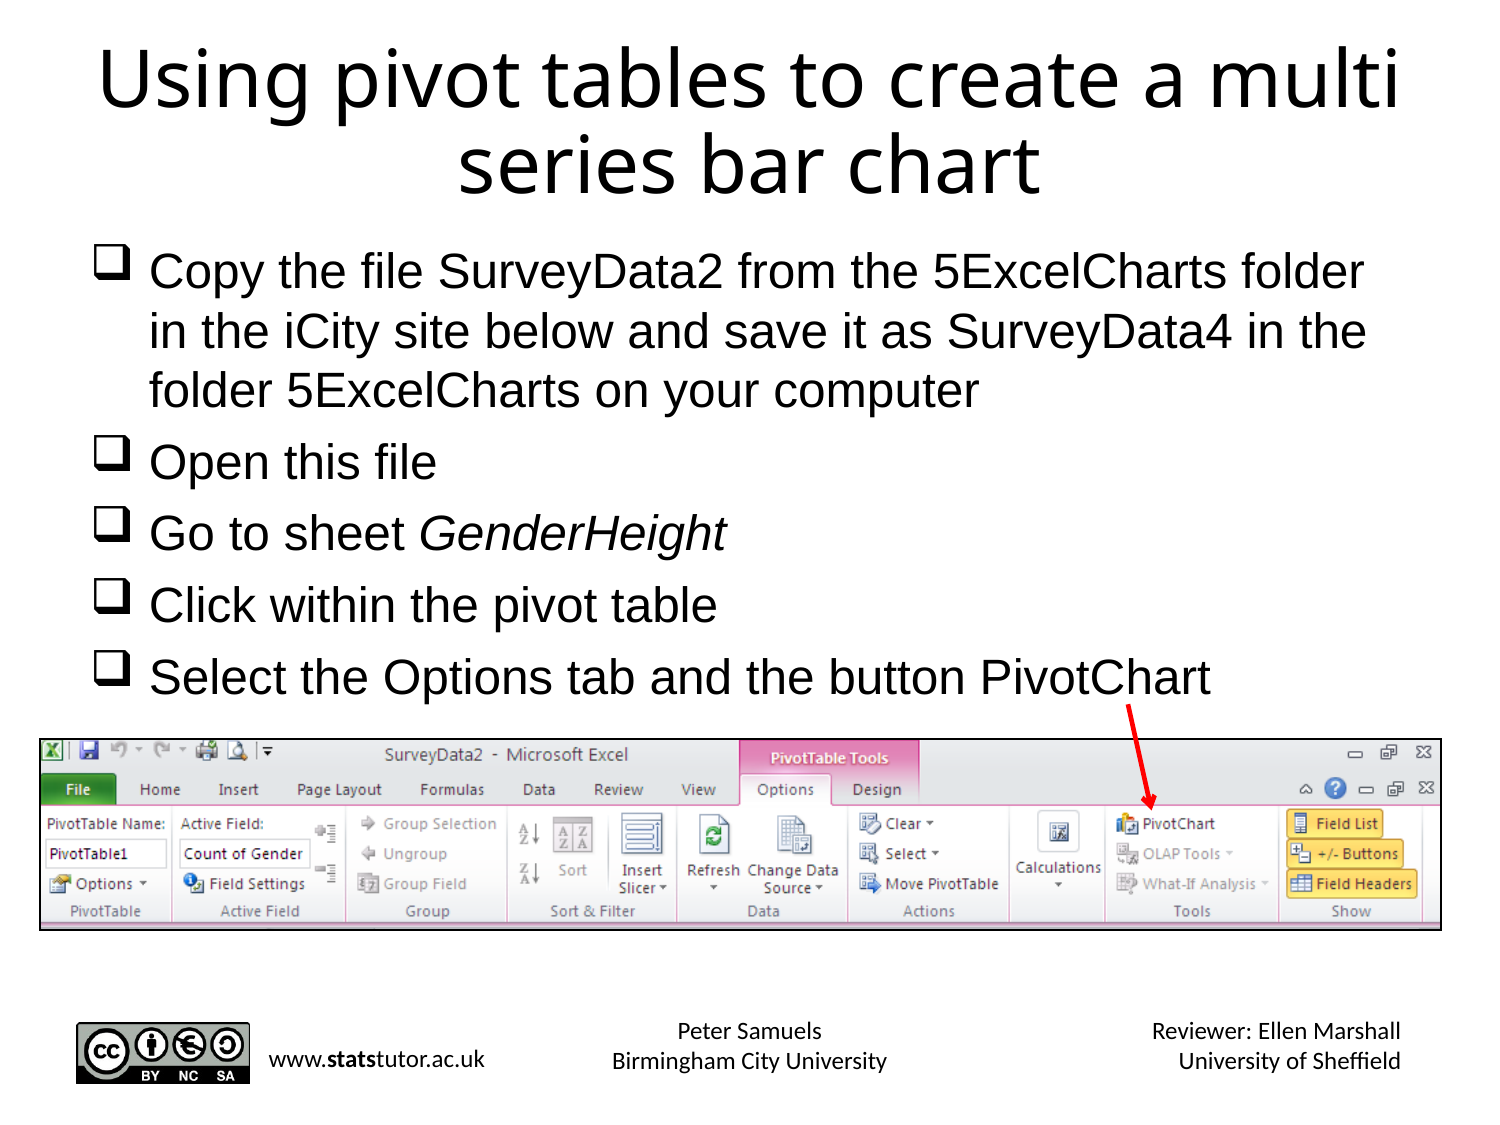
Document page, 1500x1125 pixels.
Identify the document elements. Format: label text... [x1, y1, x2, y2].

text_box Reviewer: Ellen Marshall University of Sheffield [1038, 1007, 1417, 1083]
list Copy the file SurveyData2 from the 5ExcelCharts folder in the iCity site below and save it as SurveyData4 in the folder 5ExcelCharts on your computer Open this file Go to sheet GenderHeight Click within the pivot table Select the Options tab and the button PivotChart [75, 231, 1425, 716]
text_box www.statstutor.ac.uk [254, 1035, 550, 1080]
picture [76, 1022, 251, 1084]
title Using pivot tables to create a multi series bar chart [75, 30, 1425, 219]
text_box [1127, 703, 1152, 811]
picture [40, 739, 1441, 930]
text_box Peter Samuels Birmingham City University [549, 1007, 951, 1083]
